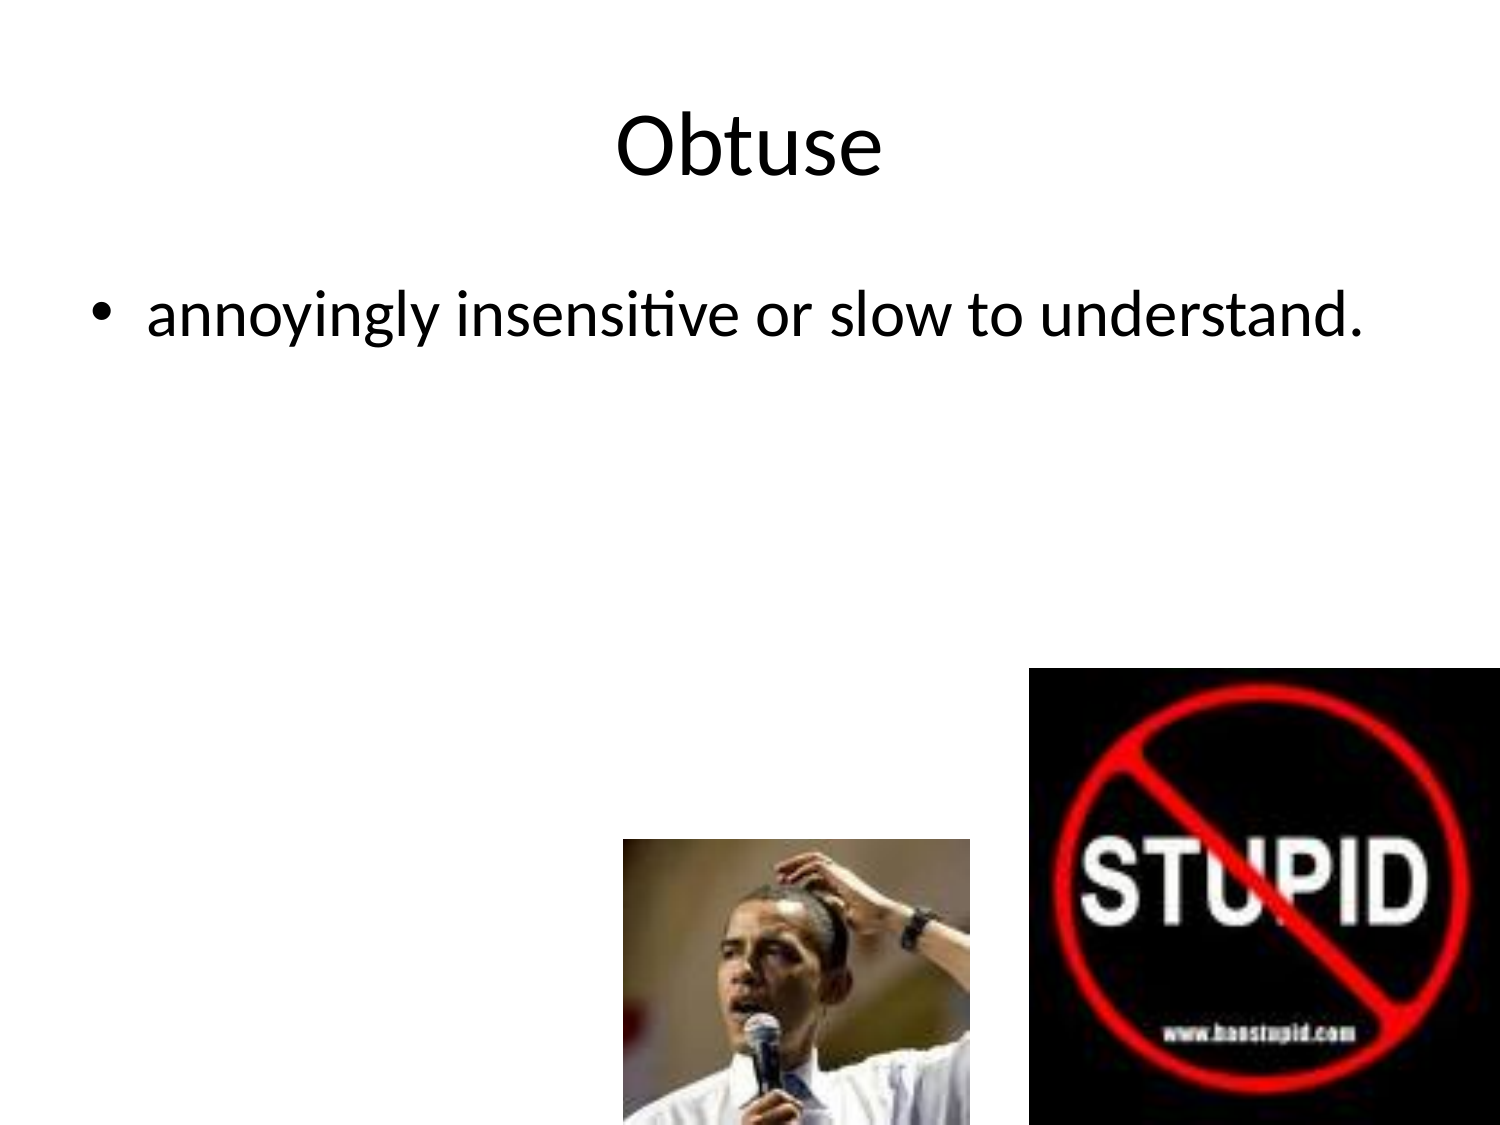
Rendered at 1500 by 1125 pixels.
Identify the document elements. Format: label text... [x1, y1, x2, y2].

title Obtuse [75, 45, 1425, 233]
list annoyingly insensitive or slow to understand. [75, 262, 1425, 1005]
picture [1029, 668, 1500, 1125]
picture [623, 839, 971, 1125]
